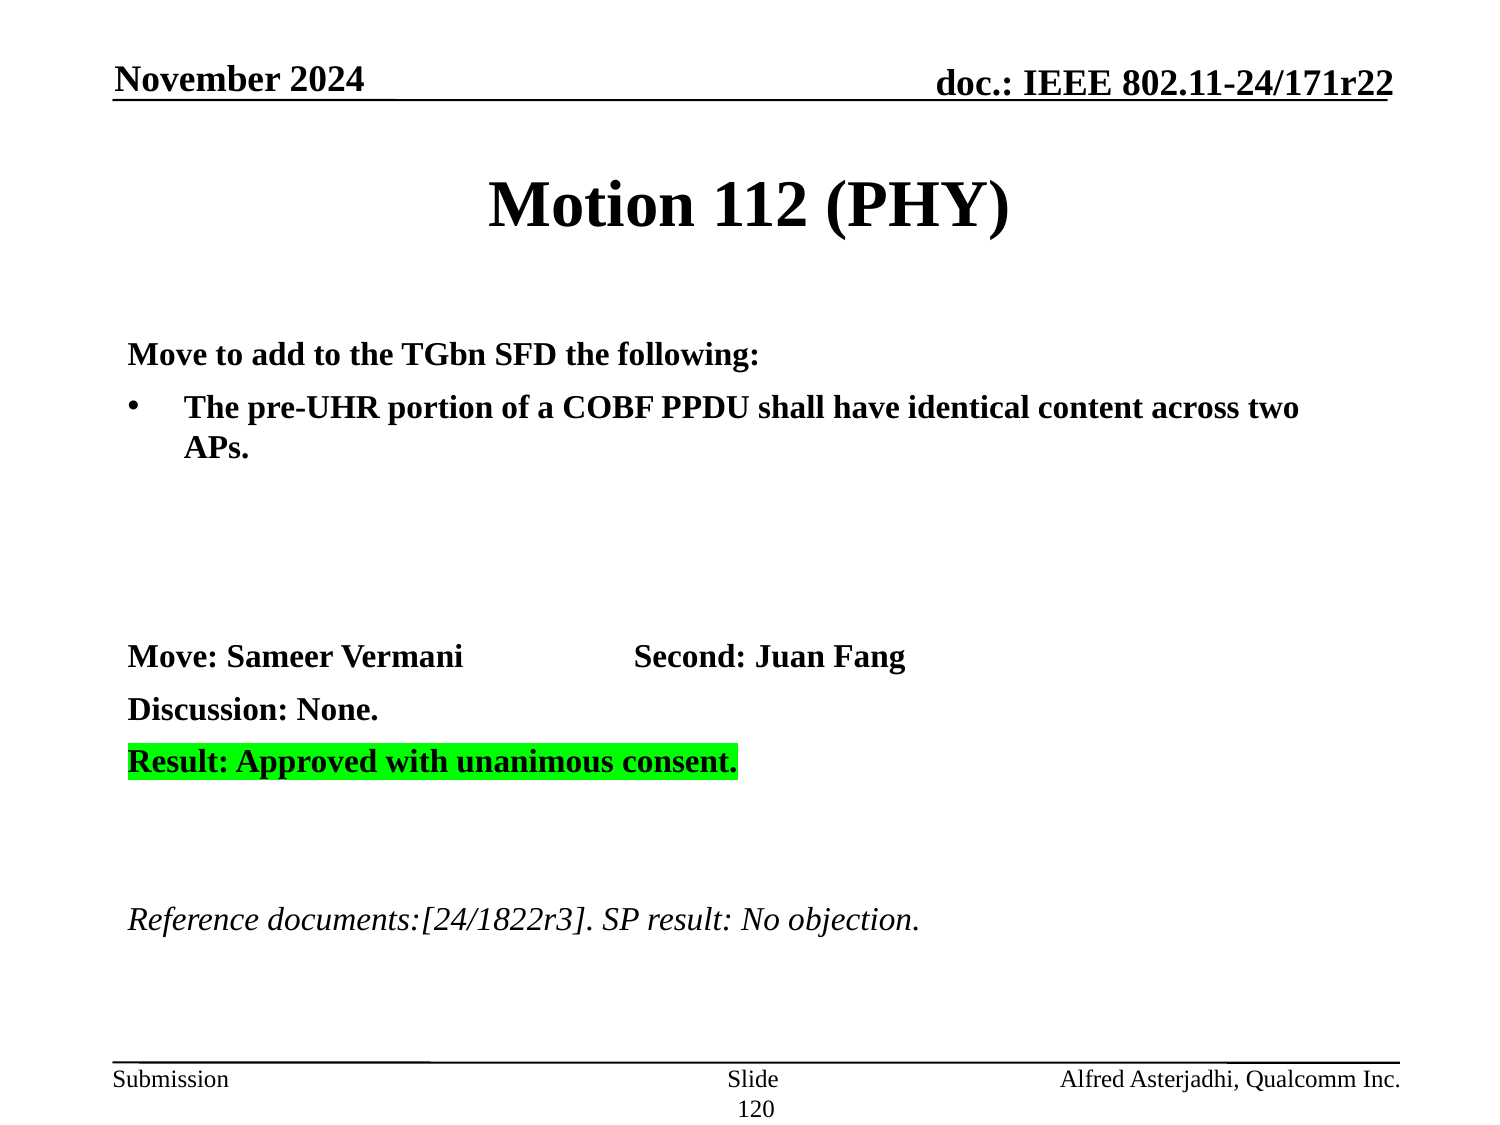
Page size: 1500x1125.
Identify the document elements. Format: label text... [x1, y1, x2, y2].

title Motion 112 (PHY) [112, 112, 1388, 288]
list Move to add to the TGbn SFD the following: The pre-UHR portion of a COBF PPDU shall have identical content across two APs. Move: Sameer Vermani Second: Juan Fang Discussion: None. Result: Approved with unanimous consent. Reference documents:[24/1822r3]. SP result: No objection. [112, 324, 1388, 1000]
slide_number Slide 120 [712, 1061, 800, 1123]
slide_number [114, 54, 423, 100]
footer Alfred Asterjadhi, Qualcomm Inc. [878, 1061, 1402, 1093]
